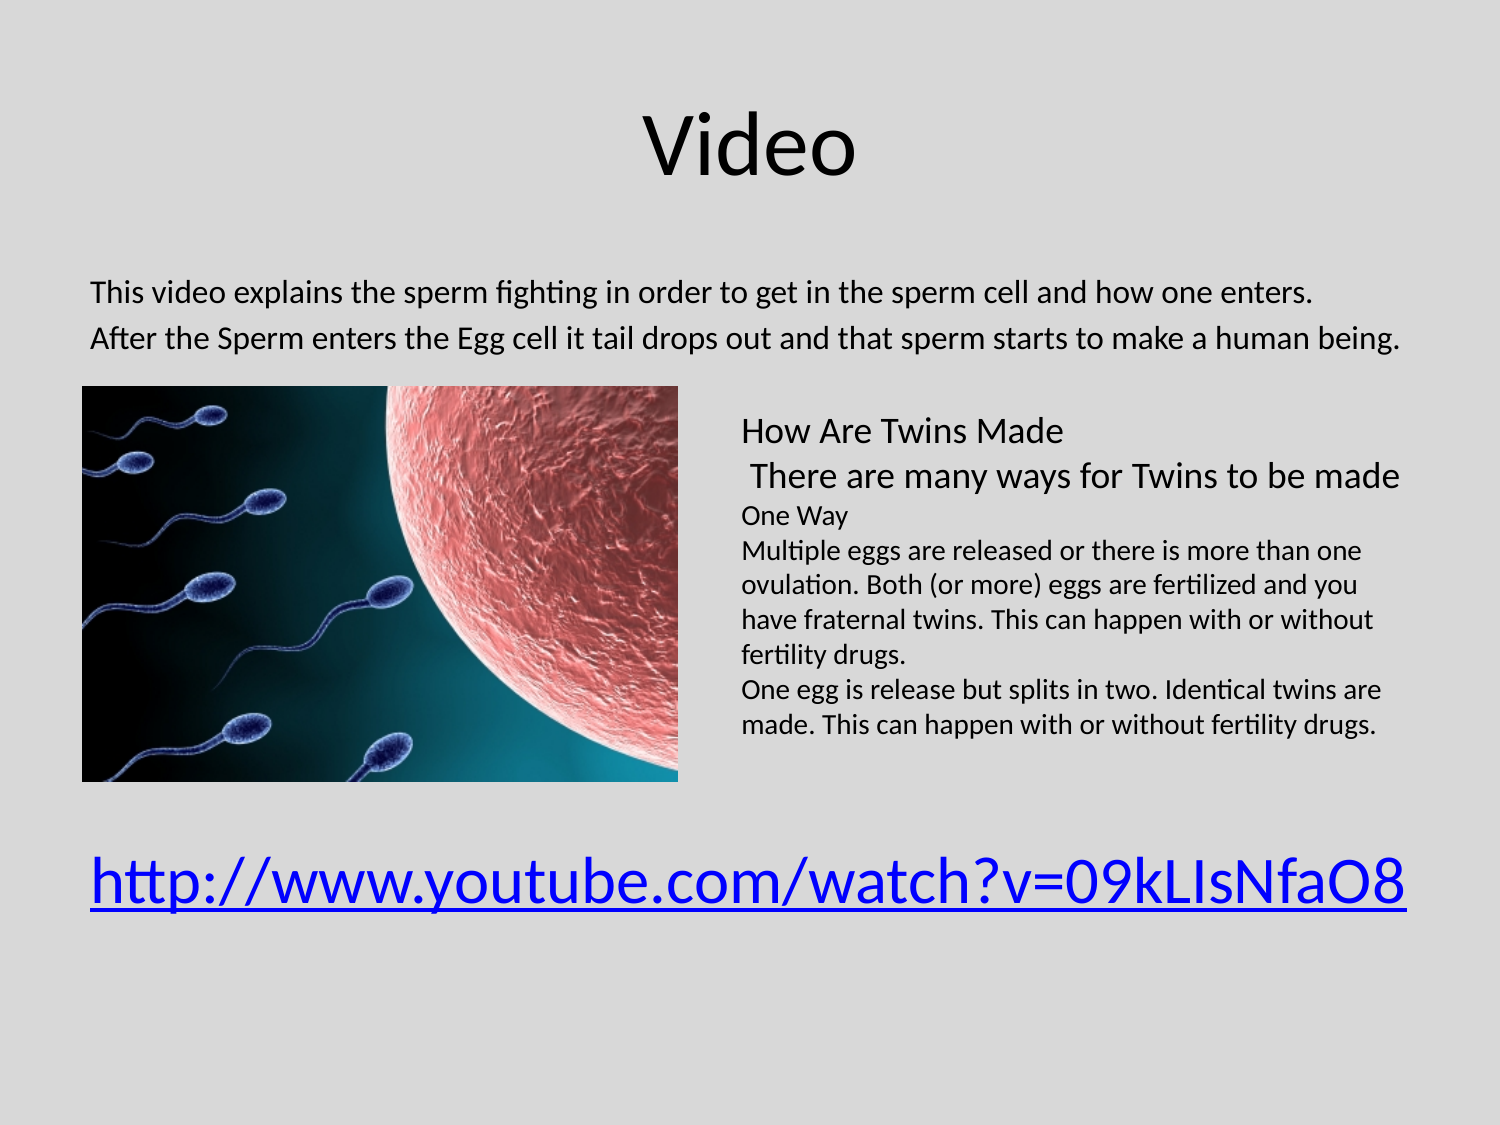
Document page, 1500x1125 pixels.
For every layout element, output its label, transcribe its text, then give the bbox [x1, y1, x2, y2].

title Video [75, 45, 1425, 233]
text_box How Are Twins Made There are many ways for Twins to be made One Way Multiple eggs are released or there is more than one ovulation. Both (or more) eggs are fertilized and you have fraternal twins. This can happen with or without fertility drugs. One egg is release but splits in two. Identical twins are made. This can happen with or without fertility drugs. [726, 398, 1418, 783]
picture [81, 386, 679, 782]
list This video explains the sperm fighting in order to get in the sperm cell and how one enters. After the Sperm enters the Egg cell it tail drops out and that sperm starts to make a human being. http://www.youtube.com/watch?v=09kLIsNfaO8 [75, 262, 1477, 1005]
